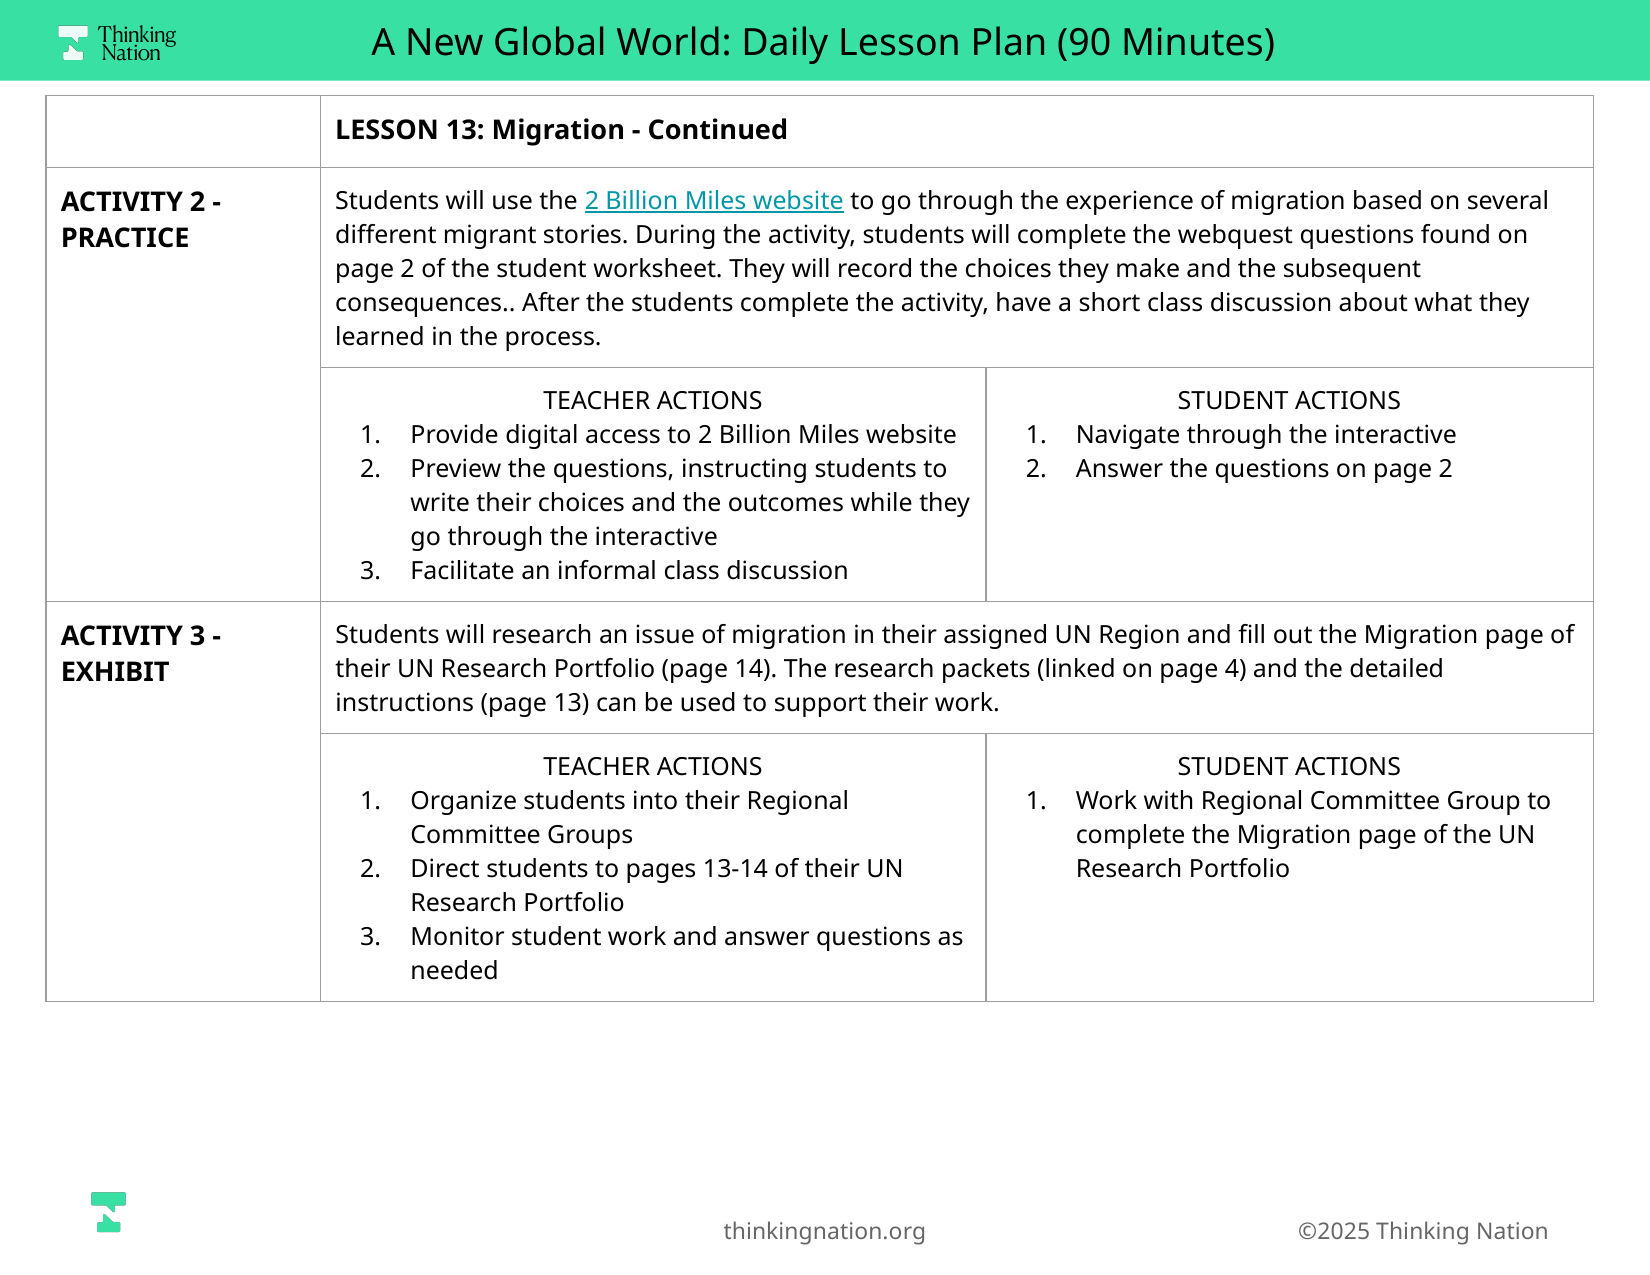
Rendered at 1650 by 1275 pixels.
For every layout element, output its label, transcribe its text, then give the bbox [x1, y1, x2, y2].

table_cell Students will use the 2 Billion Miles website to go through the experience of migration based on several different migrant stories. During the activity, students will complete the webquest questions found on page 2 of the student worksheet. They will record the choices they make and the subsequent consequences.. After the students complete the activity, have a short class discussion about what they learned in the process. [321, 168, 1593, 367]
table_cell ACTIVITY 3 - EXHIBIT [47, 602, 320, 1001]
table_cell ACTIVITY 2 - PRACTICE [47, 168, 320, 601]
table_cell STUDENT ACTIONS Work with Regional Committee Group to complete the Migration page of the UN Research Portfolio [987, 734, 1593, 1001]
picture [45, 14, 180, 85]
table_cell Students will research an issue of migration in their assigned UN Region and fill out the Migration page of their UN Research Portfolio (page 14). The research packets (linked on page 4) and the detailed instructions (page 13) can be used to support their work. [321, 602, 1593, 733]
picture [80, 1184, 136, 1240]
table_cell TEACHER ACTIONS Organize students into their Regional Committee Groups Direct students to pages 13-14 of their UN Research Portfolio Monitor student work and answer questions as needed [321, 734, 985, 1001]
text_box ©2025 Thinking Nation [1174, 1200, 1566, 1240]
table_cell TEACHER ACTIONS Provide digital access to 2 Billion Miles website Preview the questions, instructing students to write their choices and the outcomes while they go through the interactive Facilitate an informal class discussion [321, 368, 985, 601]
table_cell STUDENT ACTIONS Navigate through the interactive Answer the questions on page 2 [987, 368, 1593, 601]
table_header LESSON 13: Migration - Continued [321, 96, 1593, 167]
text_box A New Global World: Daily Lesson Plan (90 Minutes) [0, 0, 1650, 81]
text_box thinkingnation.org [629, 1200, 1021, 1240]
table_header [47, 96, 320, 167]
